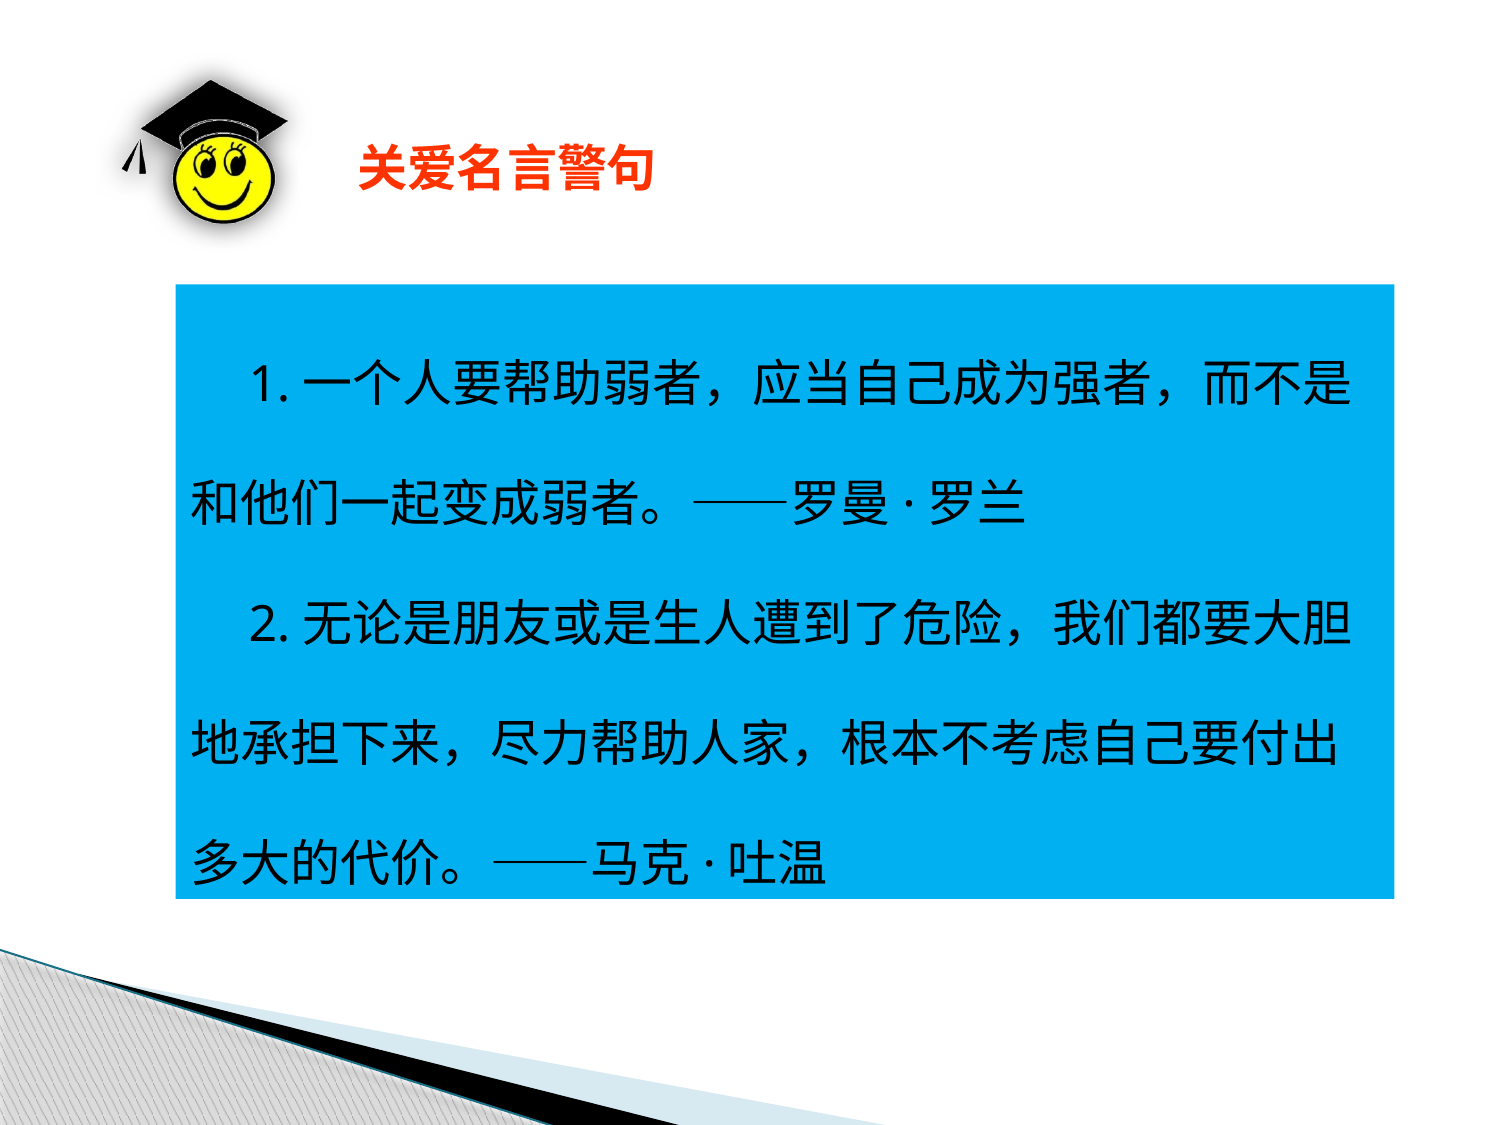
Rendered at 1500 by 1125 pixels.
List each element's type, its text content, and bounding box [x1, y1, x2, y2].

text_box 关爱名言警句 [348, 128, 672, 204]
picture [116, 70, 327, 265]
text_box 1.一个人要帮助弱者，应当自己成为强者，而不是和他们一起变成弱者。——罗曼·罗兰 2.无论是朋友或是生人遭到了危险，我们都要大胆地承担下来，尽力帮助人家，根本不考虑自己要付出多大的代价。——马克·吐温 [175, 284, 1395, 899]
